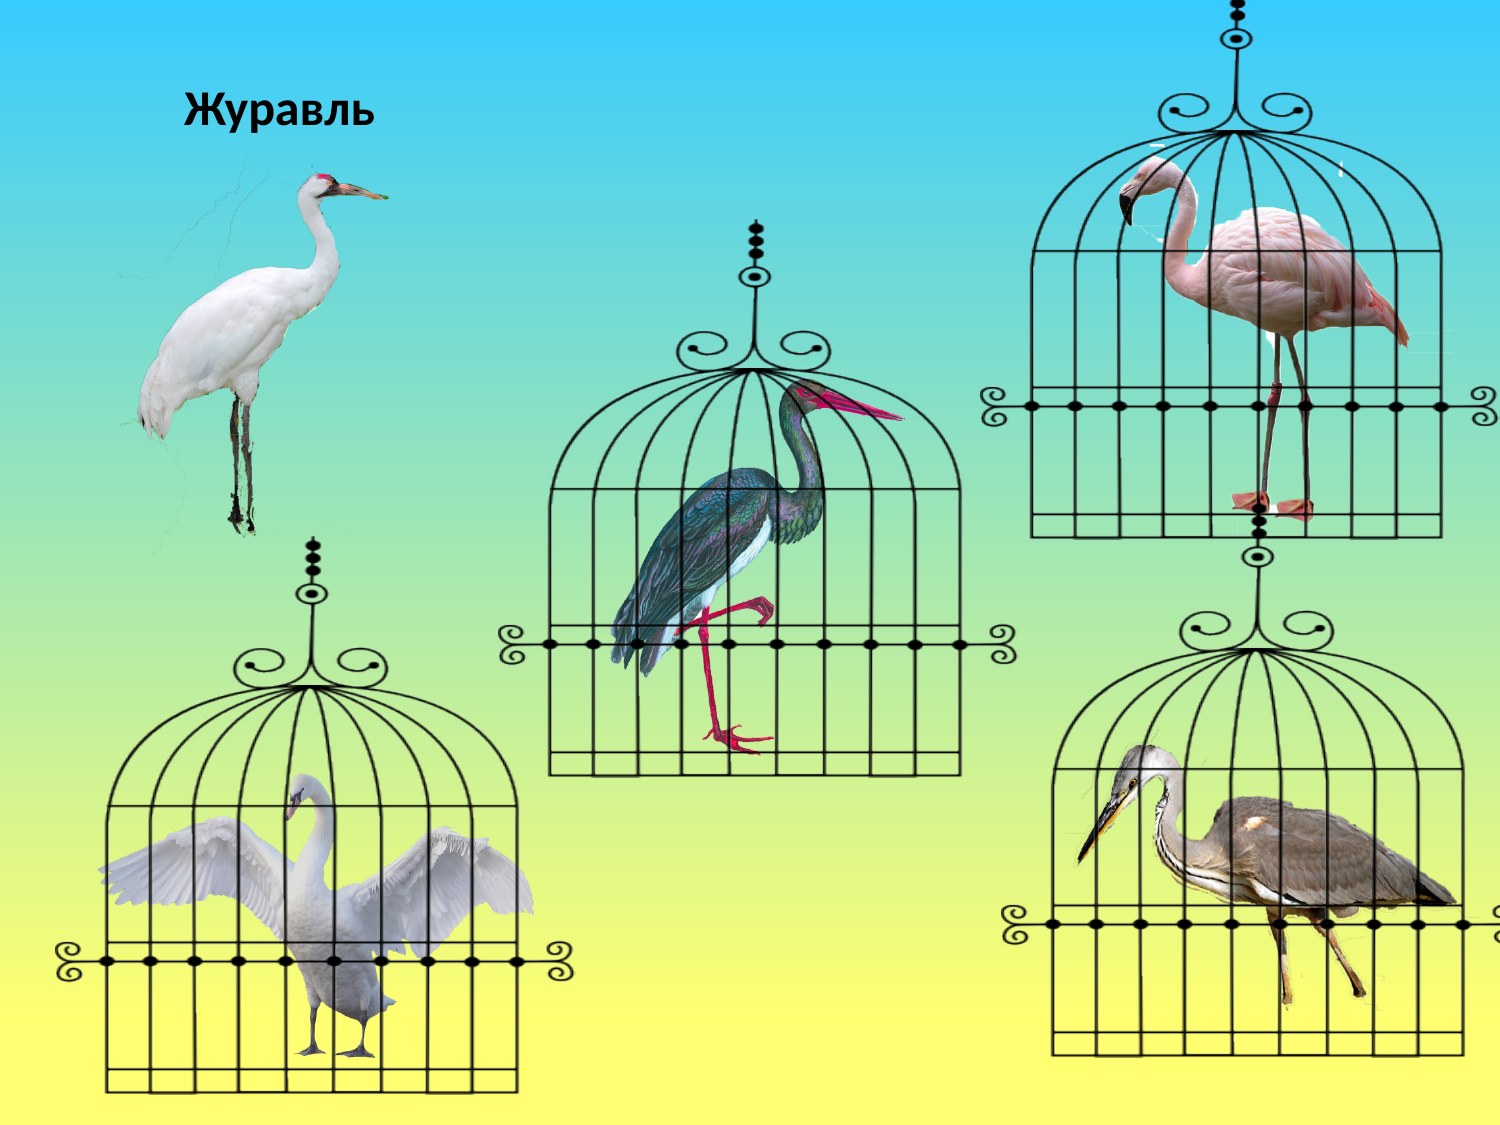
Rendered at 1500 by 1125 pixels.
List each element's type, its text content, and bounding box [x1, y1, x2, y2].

text_box Журавль [169, 67, 391, 143]
picture [55, 0, 1500, 1095]
